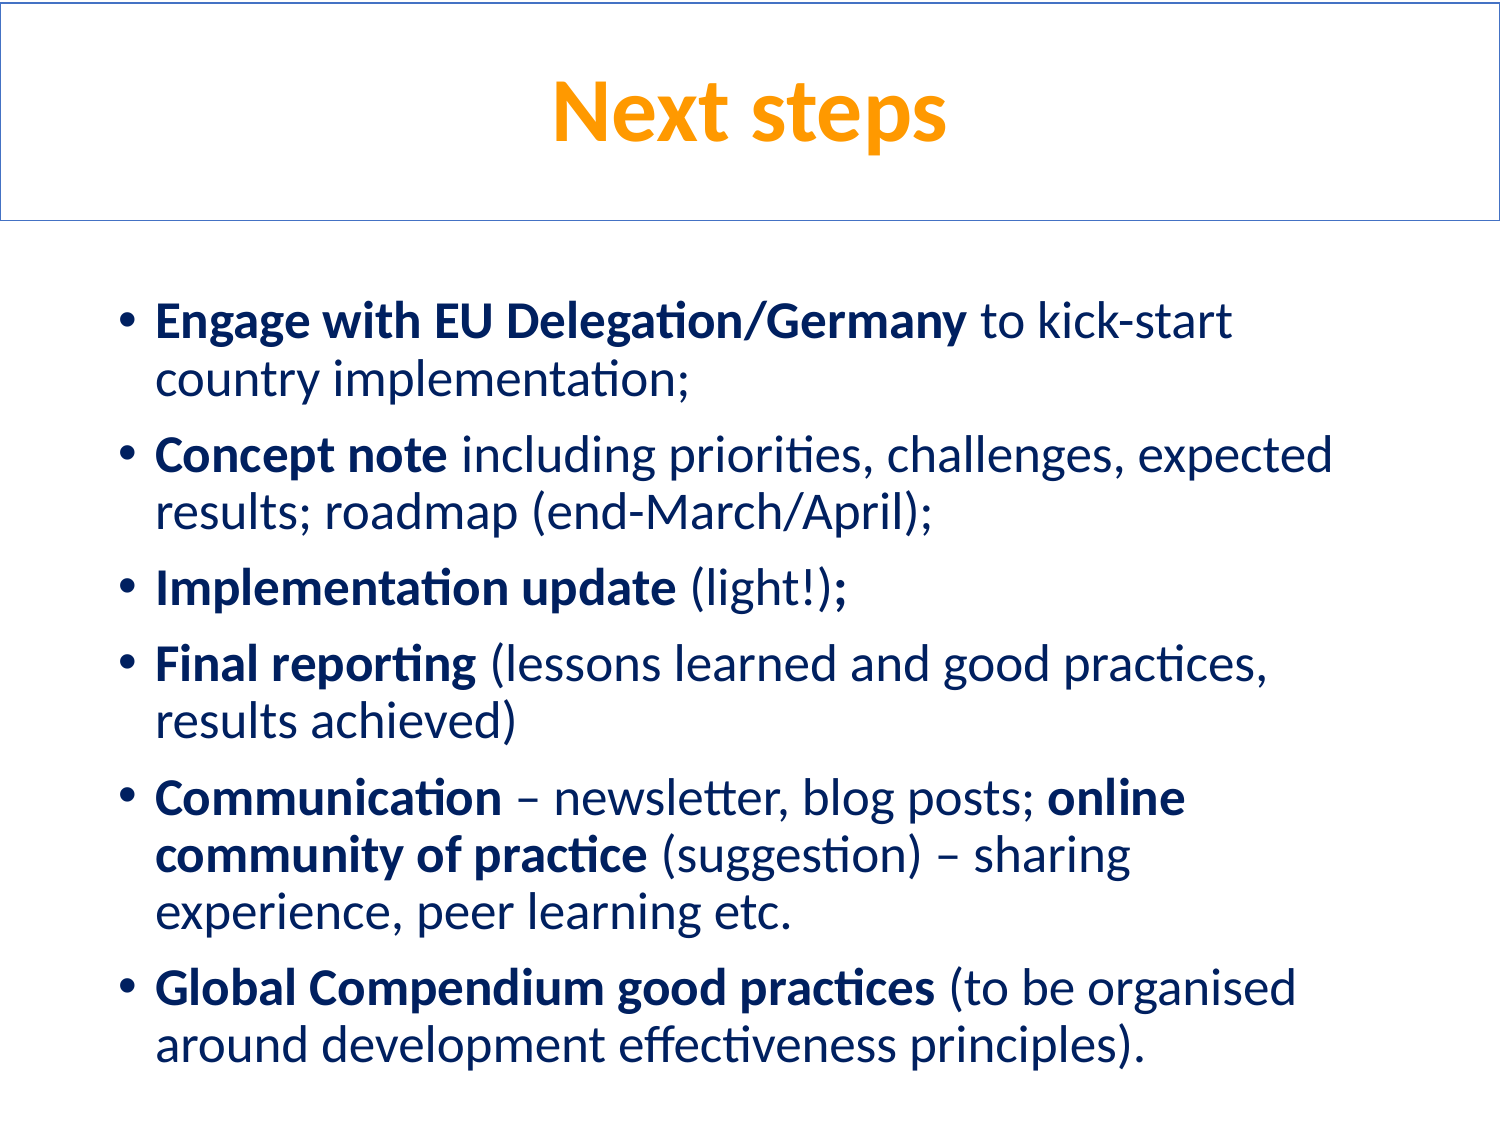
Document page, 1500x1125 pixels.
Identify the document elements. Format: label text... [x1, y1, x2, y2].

title Next steps [0, 2, 1500, 221]
list Engage with EU Delegation/Germany to kick-start country implementation; Concept note including priorities, challenges, expected results; roadmap (end-March/April); Implementation update (light!); Final reporting (lessons learned and good practices, results achieved) Communication – newsletter, blog posts; online community of practice (suggestion) – sharing experience, peer learning etc. Global Compendium good practices (to be organised around development effectiveness principles). [103, 285, 1397, 1083]
